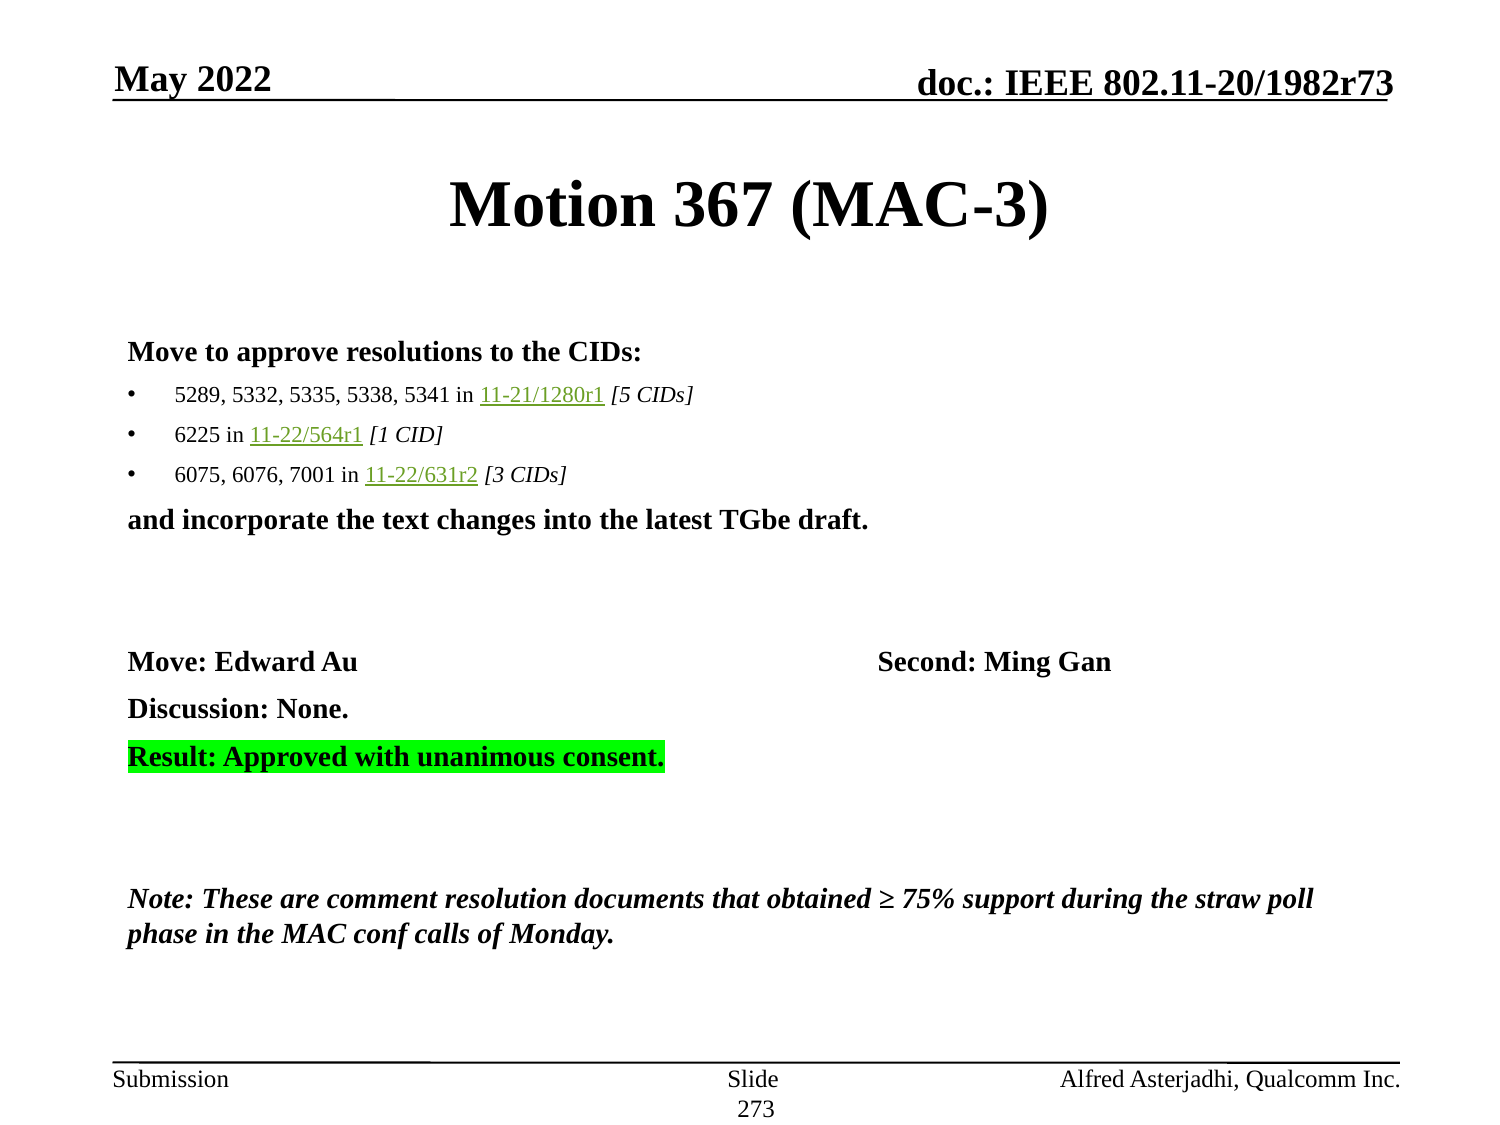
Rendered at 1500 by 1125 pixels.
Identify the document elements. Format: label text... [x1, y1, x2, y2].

footer Alfred Asterjadhi, Qualcomm Inc. [878, 1061, 1402, 1093]
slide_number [114, 54, 423, 100]
slide_number Slide 273 [712, 1061, 800, 1123]
title Motion 367 (MAC-3) [112, 112, 1388, 288]
list Move to approve resolutions to the CIDs: 5289, 5332, 5335, 5338, 5341 in 11-21/1280r1 [5 CIDs] 6225 in 11-22/564r1 [1 CID] 6075, 6076, 7001 in 11-22/631r2 [3 CIDs] and incorporate the text changes into the latest TGbe draft. Move: Edward Au Second: Ming Gan Discussion: None. Result: Approved with unanimous consent. Note: These are comment resolution documents that obtained ≥ 75% support during the straw poll phase in the MAC conf calls of Monday. [112, 324, 1388, 1063]
